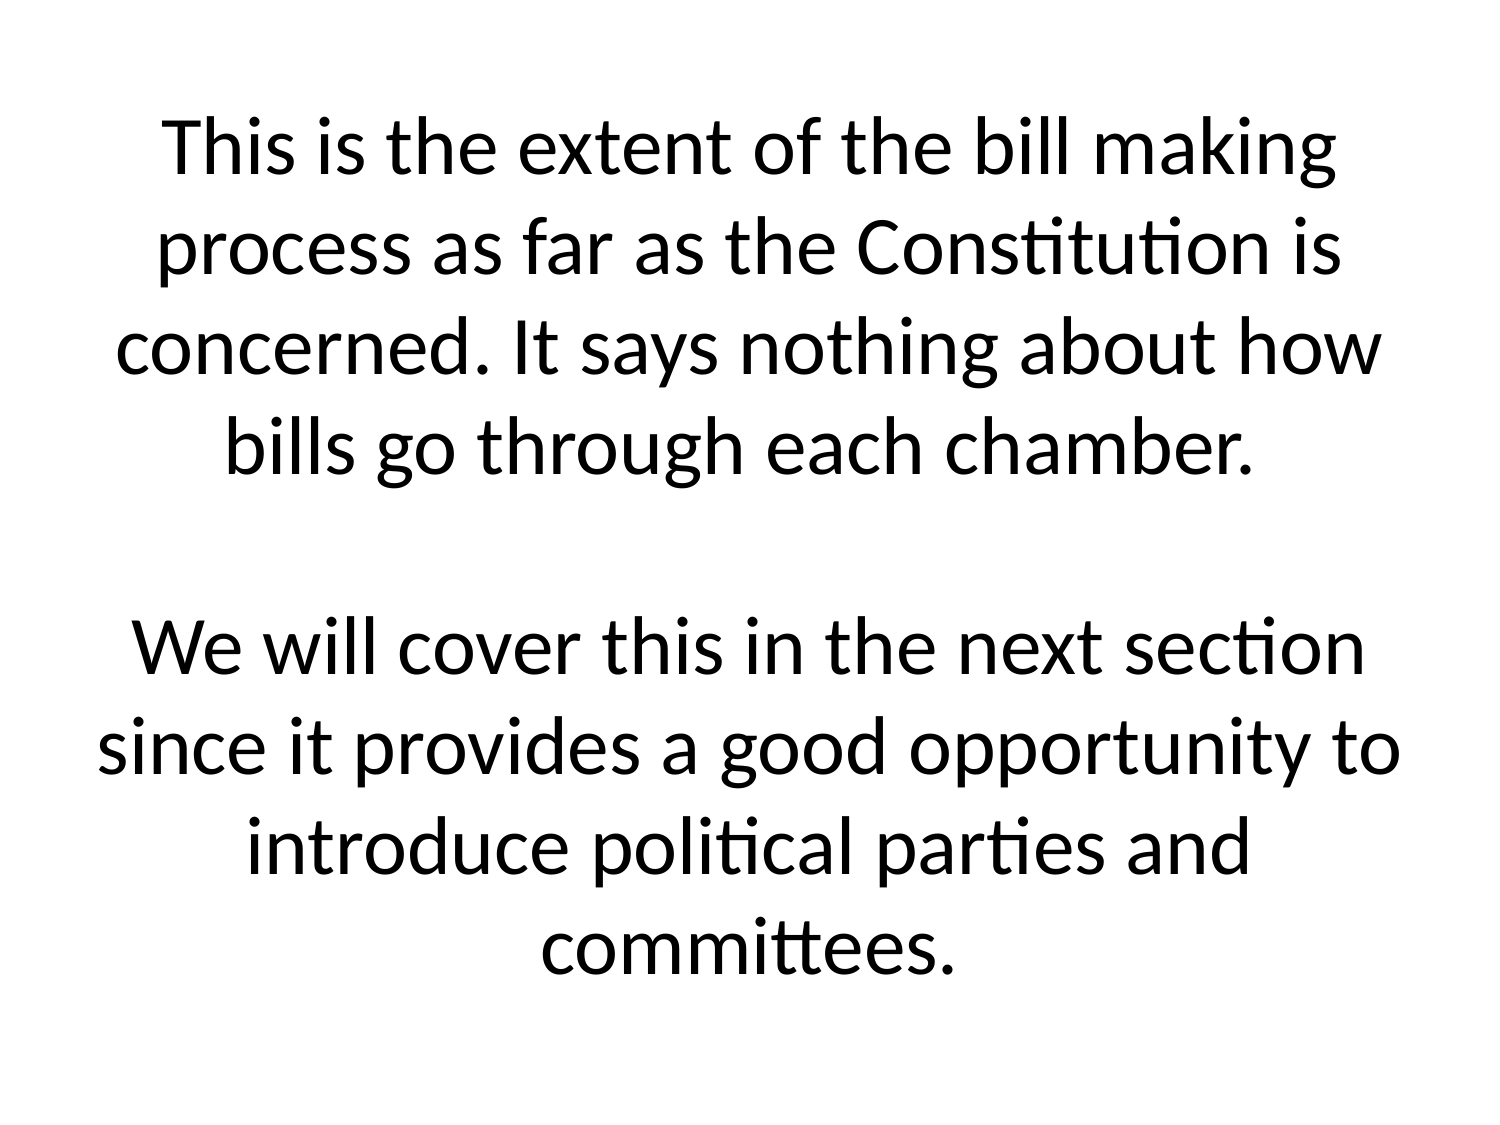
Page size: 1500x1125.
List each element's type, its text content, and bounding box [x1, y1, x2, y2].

title This is the extent of the bill making process as far as the Constitution is concerned. It says nothing about how bills go through each chamber. We will cover this in the next section since it provides a good opportunity to introduce political parties and committees. [74, 44, 1426, 1038]
